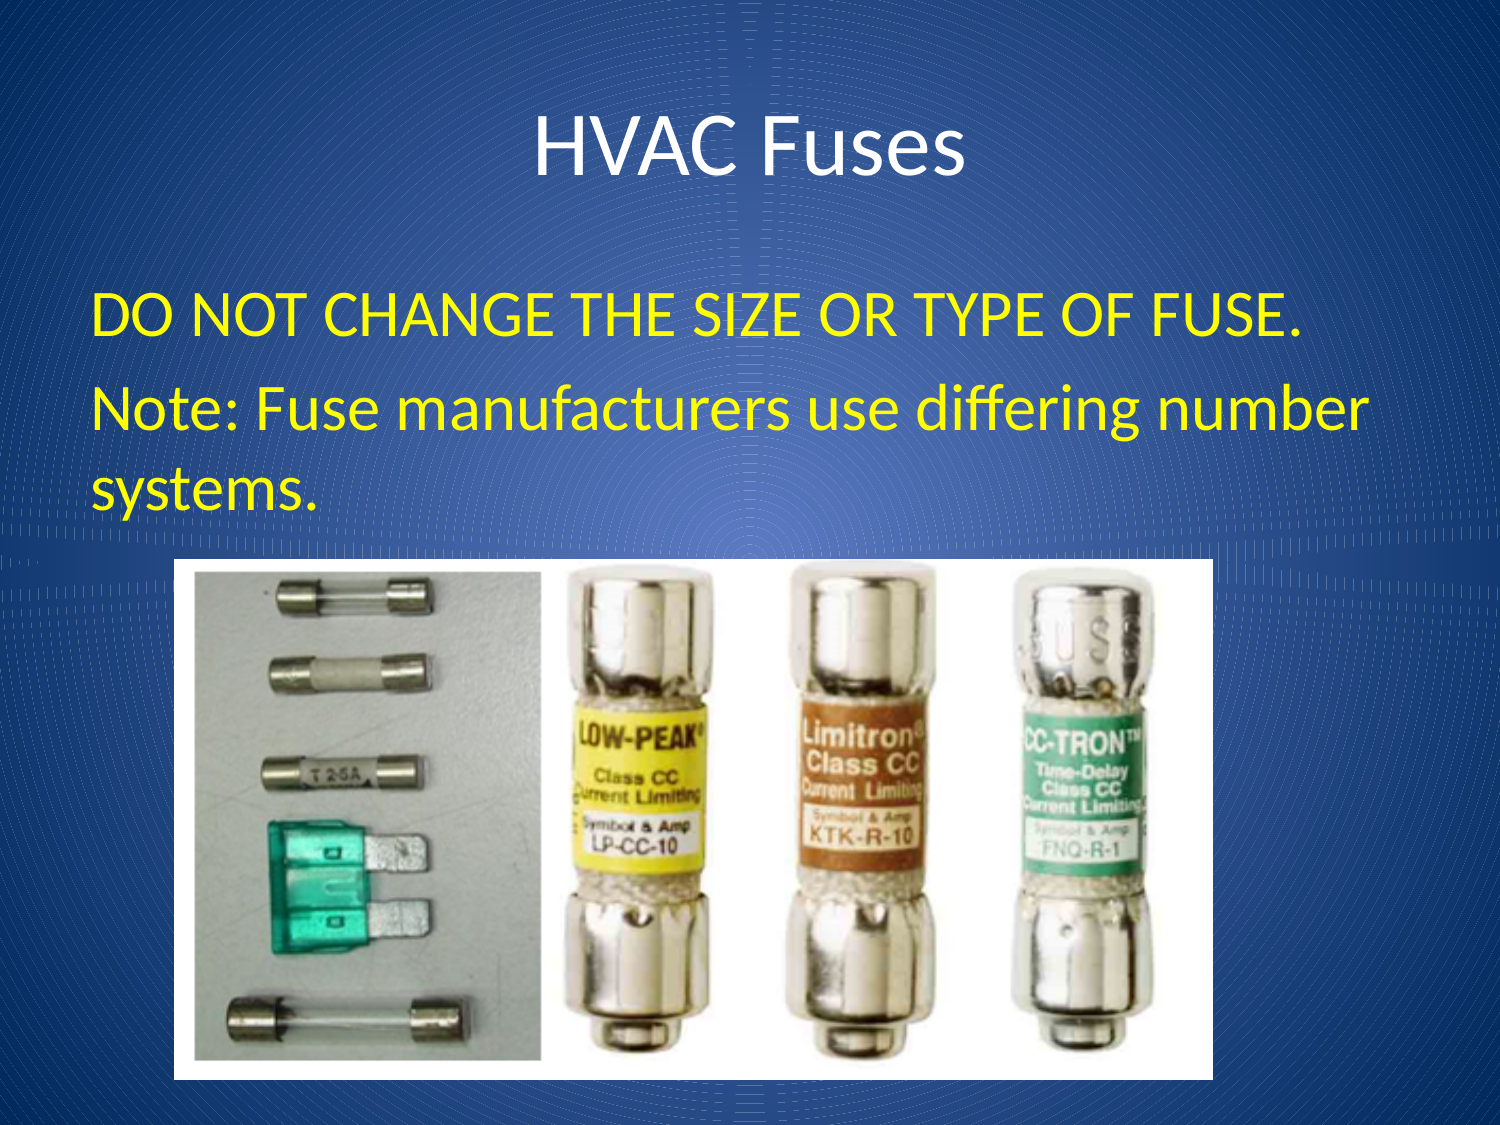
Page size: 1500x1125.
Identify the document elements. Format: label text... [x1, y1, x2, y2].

list DO NOT CHANGE THE SIZE OR TYPE OF FUSE. Note: Fuse manufacturers use differing number systems. [75, 262, 1425, 1080]
title HVAC Fuses [75, 45, 1425, 233]
picture [174, 558, 1213, 1081]
